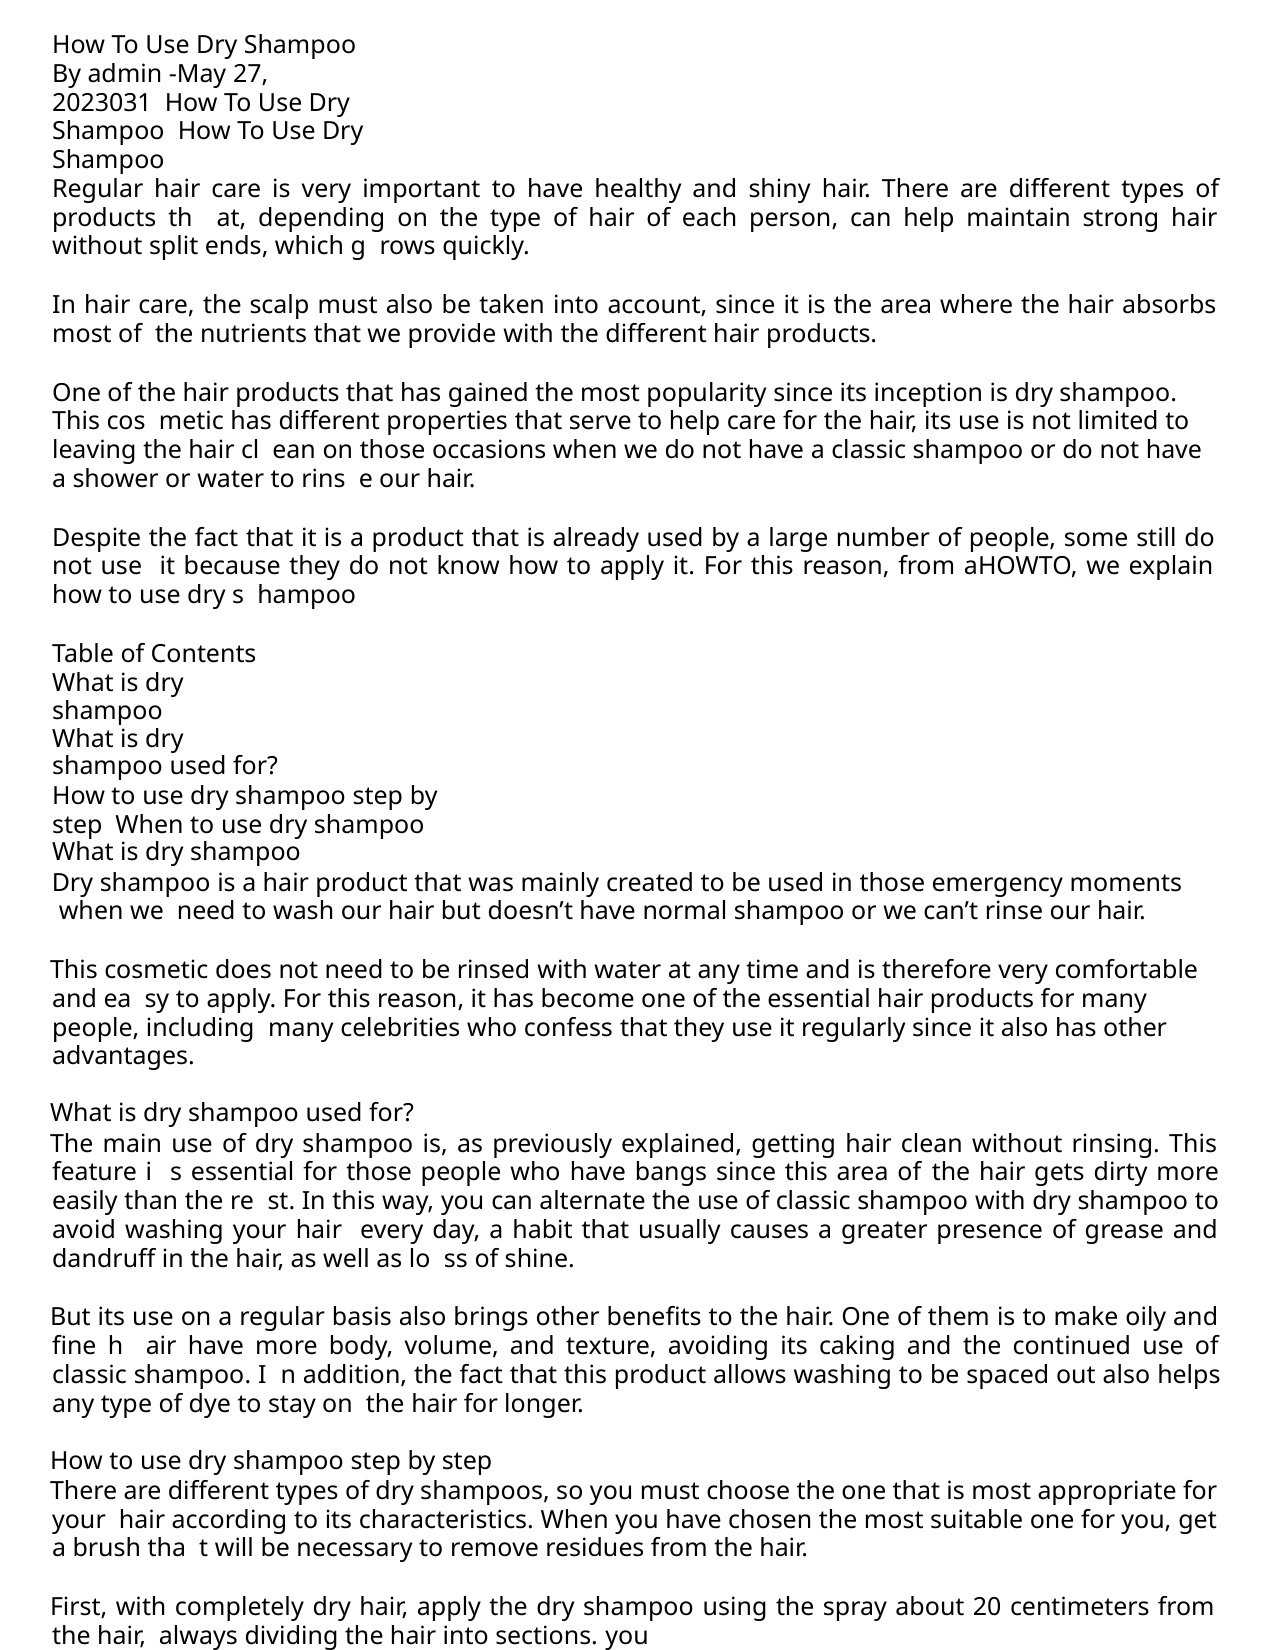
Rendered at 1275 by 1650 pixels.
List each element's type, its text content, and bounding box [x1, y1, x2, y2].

text_box How To Use Dry Shampoo By admin -May 27, 2023031 How To Use Dry Shampoo How To Use Dry Shampoo Regular hair care is very important to have healthy and shiny hair. There are different types of products th at, depending on the type of hair of each person, can help maintain strong hair without split ends, which g rows quickly. In hair care, the scalp must also be taken into account, since it is the area where the hair absorbs most of the nutrients that we provide with the different hair products. One of the hair products that has gained the most popularity since its inception is dry shampoo. This cos metic has different properties that serve to help care for the hair, its use is not limited to leaving the hair cl ean on those occasions when we do not have a classic shampoo or do not have a shower or water to rins e our hair. Despite the fact that it is a product that is already used by a large number of people, some still do not use it because they do not know how to apply it. For this reason, from aHOWTO, we explain how to use dry s hampoo Table of Contents What is dry shampoo What is dry shampoo used for? How to use dry shampoo step by step When to use dry shampoo What is dry shampoo Dry shampoo is a hair product that was mainly created to be used in those emergency moments when we need to wash our hair but doesn’t have normal shampoo or we can’t rinse our hair. This cosmetic does not need to be rinsed with water at any time and is therefore very comfortable and ea sy to apply. For this reason, it has become one of the essential hair products for many people, including many celebrities who confess that they use it regularly since it also has other advantages. What is dry shampoo used for? The main use of dry shampoo is, as previously explained, getting hair clean without rinsing. This feature i s essential for those people who have bangs since this area of the hair gets dirty more easily than the re st. In this way, you can alternate the use of classic shampoo with dry shampoo to avoid washing your hair every day, a habit that usually causes a greater presence of grease and dandruff in the hair, as well as lo ss of shine. But its use on a regular basis also brings other benefits to the hair. One of them is to make oily and fine h air have more body, volume, and texture, avoiding its caking and the continued use of classic shampoo. I n addition, the fact that this product allows washing to be spaced out also helps any type of dye to stay on the hair for longer. How to use dry shampoo step by step There are different types of dry shampoos, so you must choose the one that is most appropriate for your hair according to its characteristics. When you have chosen the most suitable one for you, get a brush tha t will be necessary to remove residues from the hair. First, with completely dry hair, apply the dry shampoo using the spray about 20 centimeters from the hair, always dividing the hair into sections. you We recommend that you start on the sides and apply it all over your hair, although you should focus more on the roots since this is where the most dirt and grease accumulates. But it is important that you do not l imit yourself to using it only on the scalp, since if you apply it all over your hair you will achieve that effect [49, 25, 1222, 1650]
